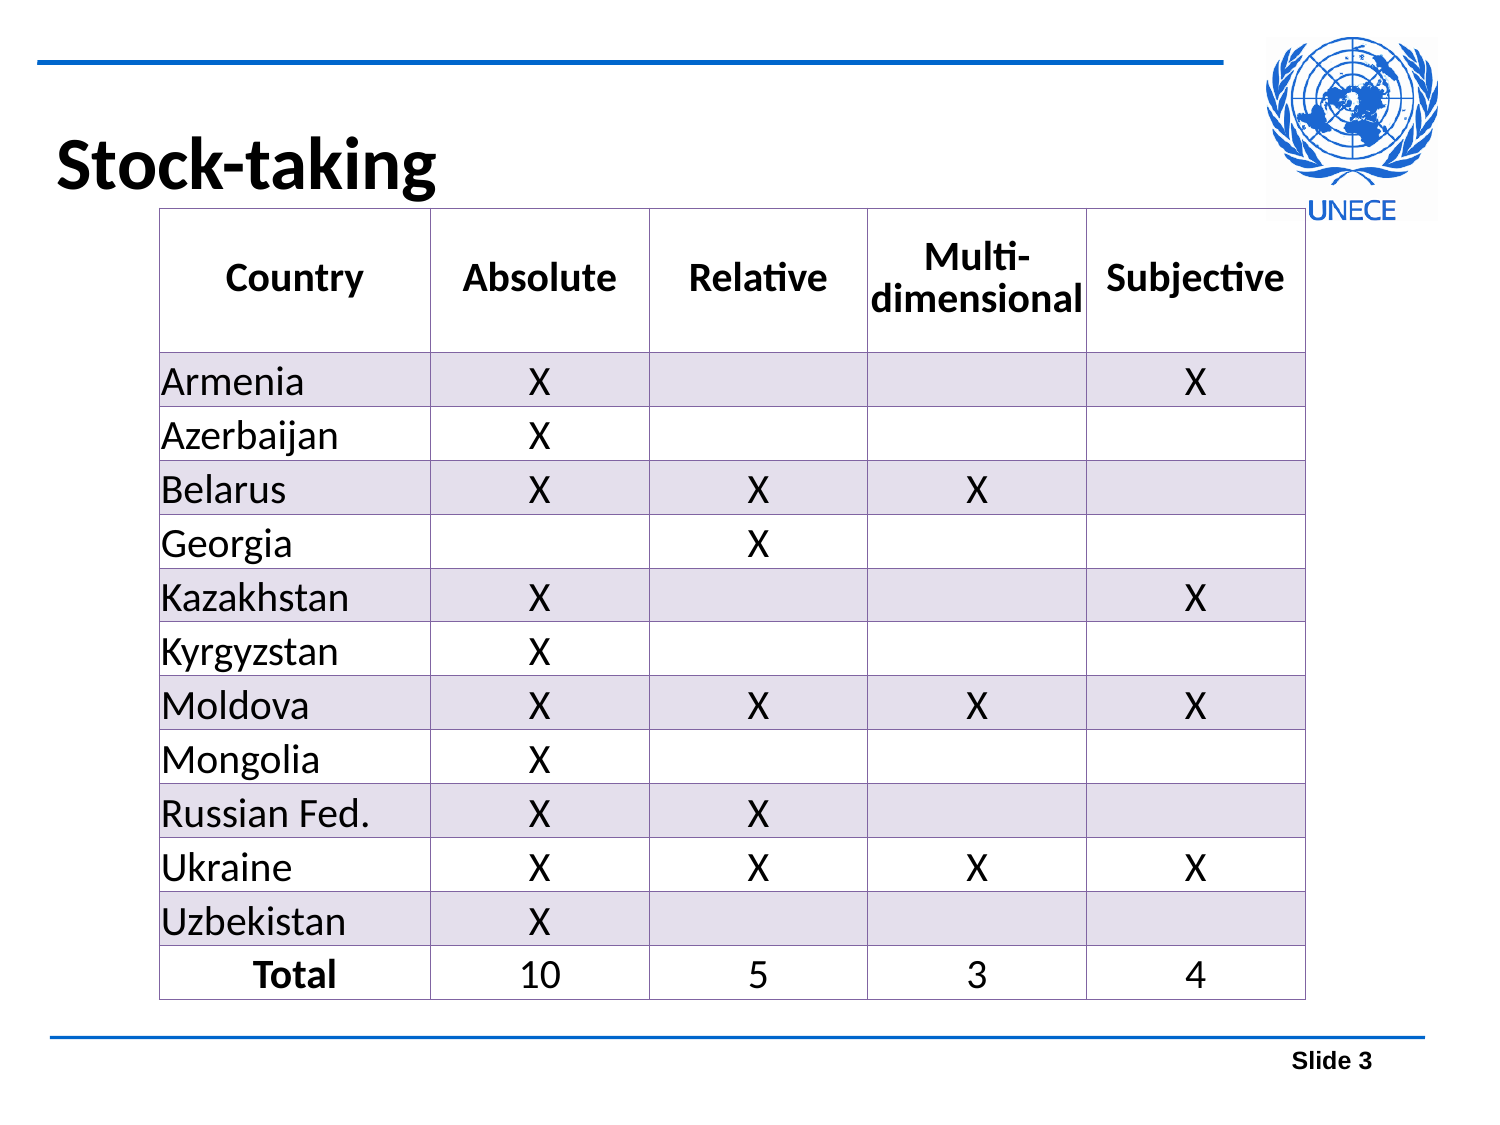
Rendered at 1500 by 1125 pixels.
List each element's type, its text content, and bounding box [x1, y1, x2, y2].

table_cell Uzbekistan [160, 892, 430, 945]
table_cell [1087, 407, 1305, 460]
table_cell X [650, 461, 867, 514]
table_cell 5 [650, 946, 867, 999]
table_cell X [431, 784, 649, 837]
table_cell [650, 622, 867, 675]
table_cell Belarus [160, 461, 430, 514]
table_cell X [868, 676, 1086, 729]
table_cell X [650, 515, 867, 568]
table_cell [650, 730, 867, 783]
table_cell Total [160, 946, 430, 999]
table_cell X [868, 461, 1086, 514]
table_cell X [650, 784, 867, 837]
picture [1266, 37, 1438, 221]
table_cell X [431, 461, 649, 514]
table_cell Kazakhstan [160, 569, 430, 621]
table_header Absolute [431, 209, 649, 352]
table_cell Georgia [160, 515, 430, 568]
table_cell [1087, 730, 1305, 783]
table_cell [868, 892, 1086, 945]
table_cell X [431, 353, 649, 406]
table_cell [650, 569, 867, 621]
table_cell X [1087, 569, 1305, 621]
table_cell [868, 569, 1086, 621]
table_cell X [1087, 353, 1305, 406]
table_cell [1087, 622, 1305, 675]
table_cell X [431, 676, 649, 729]
table_cell [1087, 515, 1305, 568]
table_cell [650, 353, 867, 406]
table_cell 3 [868, 946, 1086, 999]
table_cell Russian Fed. [160, 784, 430, 837]
table_cell Kyrgyzstan [160, 622, 430, 675]
table_cell Moldova [160, 676, 430, 729]
table_cell X [431, 407, 649, 460]
table_header Subjective [1087, 209, 1305, 352]
table_cell [868, 730, 1086, 783]
table_cell [431, 515, 649, 568]
table_cell Armenia [160, 353, 430, 406]
table_cell X [650, 838, 867, 891]
table_header Relative [650, 209, 867, 352]
table_cell X [431, 892, 649, 945]
table_cell 10 [431, 946, 649, 999]
table_cell [868, 407, 1086, 460]
table_cell Ukraine [160, 838, 430, 891]
table_cell X [431, 622, 649, 675]
table_cell X [650, 676, 867, 729]
table_cell Azerbaijan [160, 407, 430, 460]
table_cell X [431, 838, 649, 891]
table_cell [868, 622, 1086, 675]
table_cell [868, 515, 1086, 568]
title Stock-taking [41, 78, 1204, 241]
table_cell 4 [1087, 946, 1305, 999]
table_header Multi-dimensional [868, 209, 1086, 352]
table_cell X [431, 730, 649, 783]
table_cell X [1087, 676, 1305, 729]
table_cell [1087, 461, 1305, 514]
table_cell [650, 892, 867, 945]
table_cell [868, 353, 1086, 406]
table_cell X [868, 838, 1086, 891]
table_cell Mongolia [160, 730, 430, 783]
table_cell [650, 407, 867, 460]
table_header Country [160, 209, 430, 352]
table_cell [868, 784, 1086, 837]
table_cell [1087, 784, 1305, 837]
table_cell X [1087, 838, 1305, 891]
table_cell X [431, 569, 649, 621]
table_cell [1087, 892, 1305, 945]
